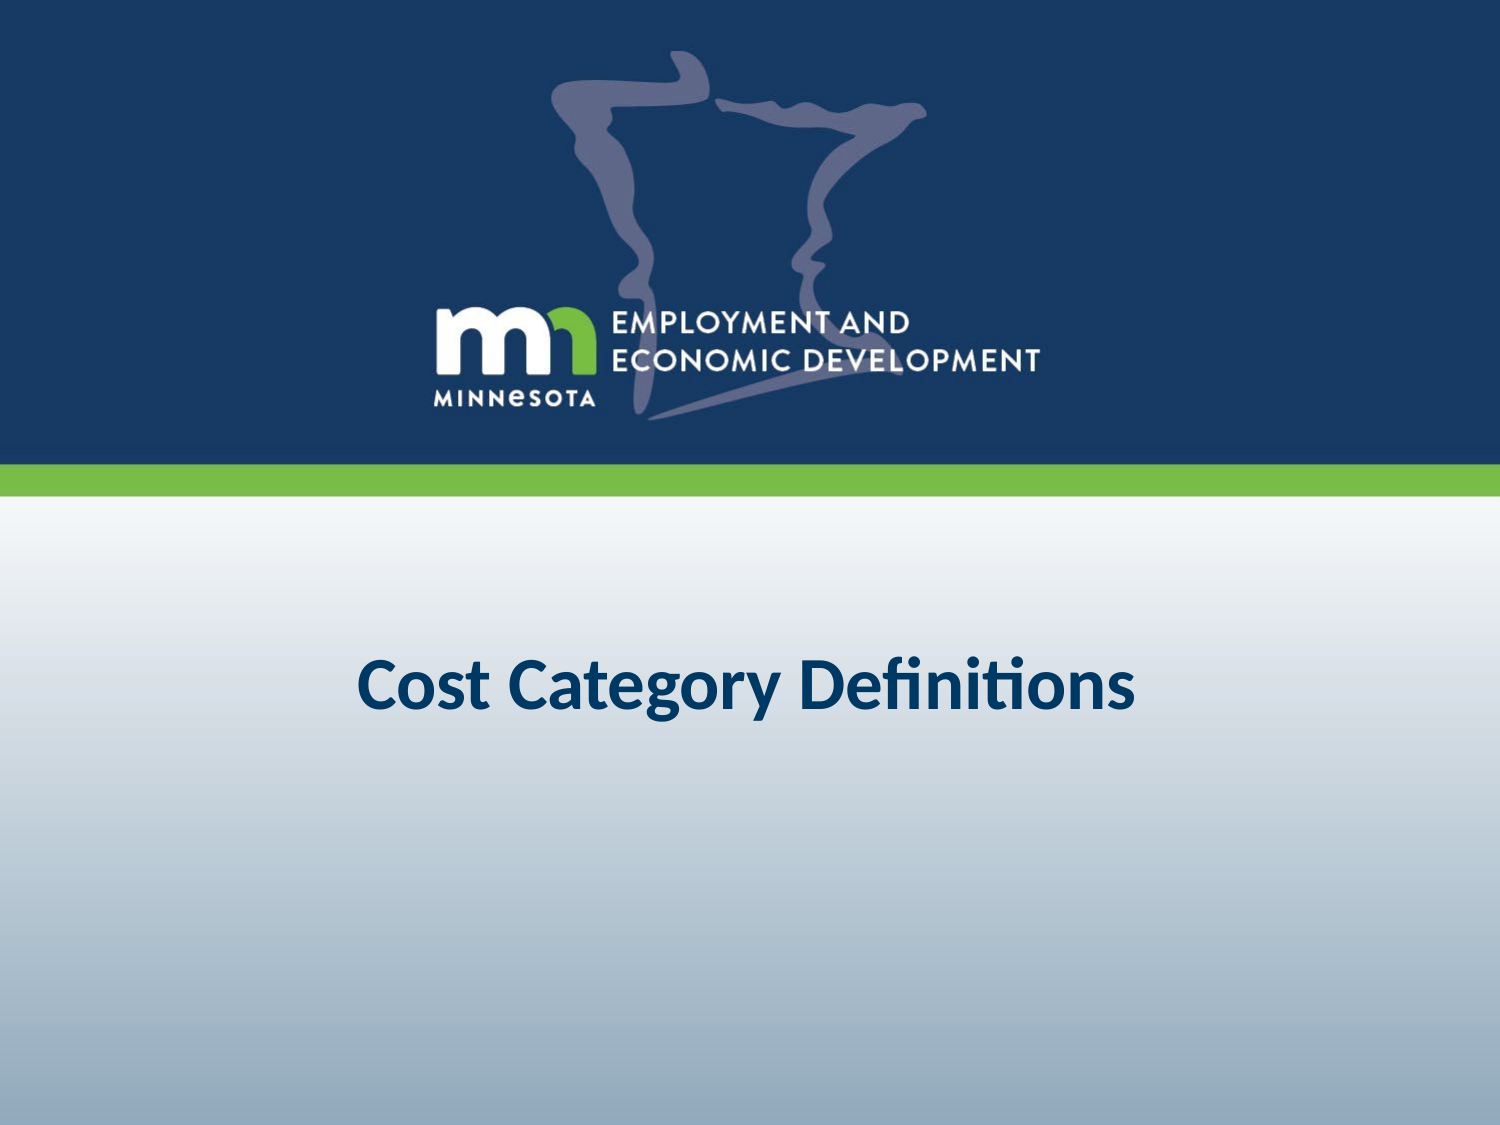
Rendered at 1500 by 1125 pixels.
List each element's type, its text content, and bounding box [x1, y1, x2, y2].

title Cost Category Definitions [355, 632, 1145, 823]
picture [0, 0, 1500, 1125]
